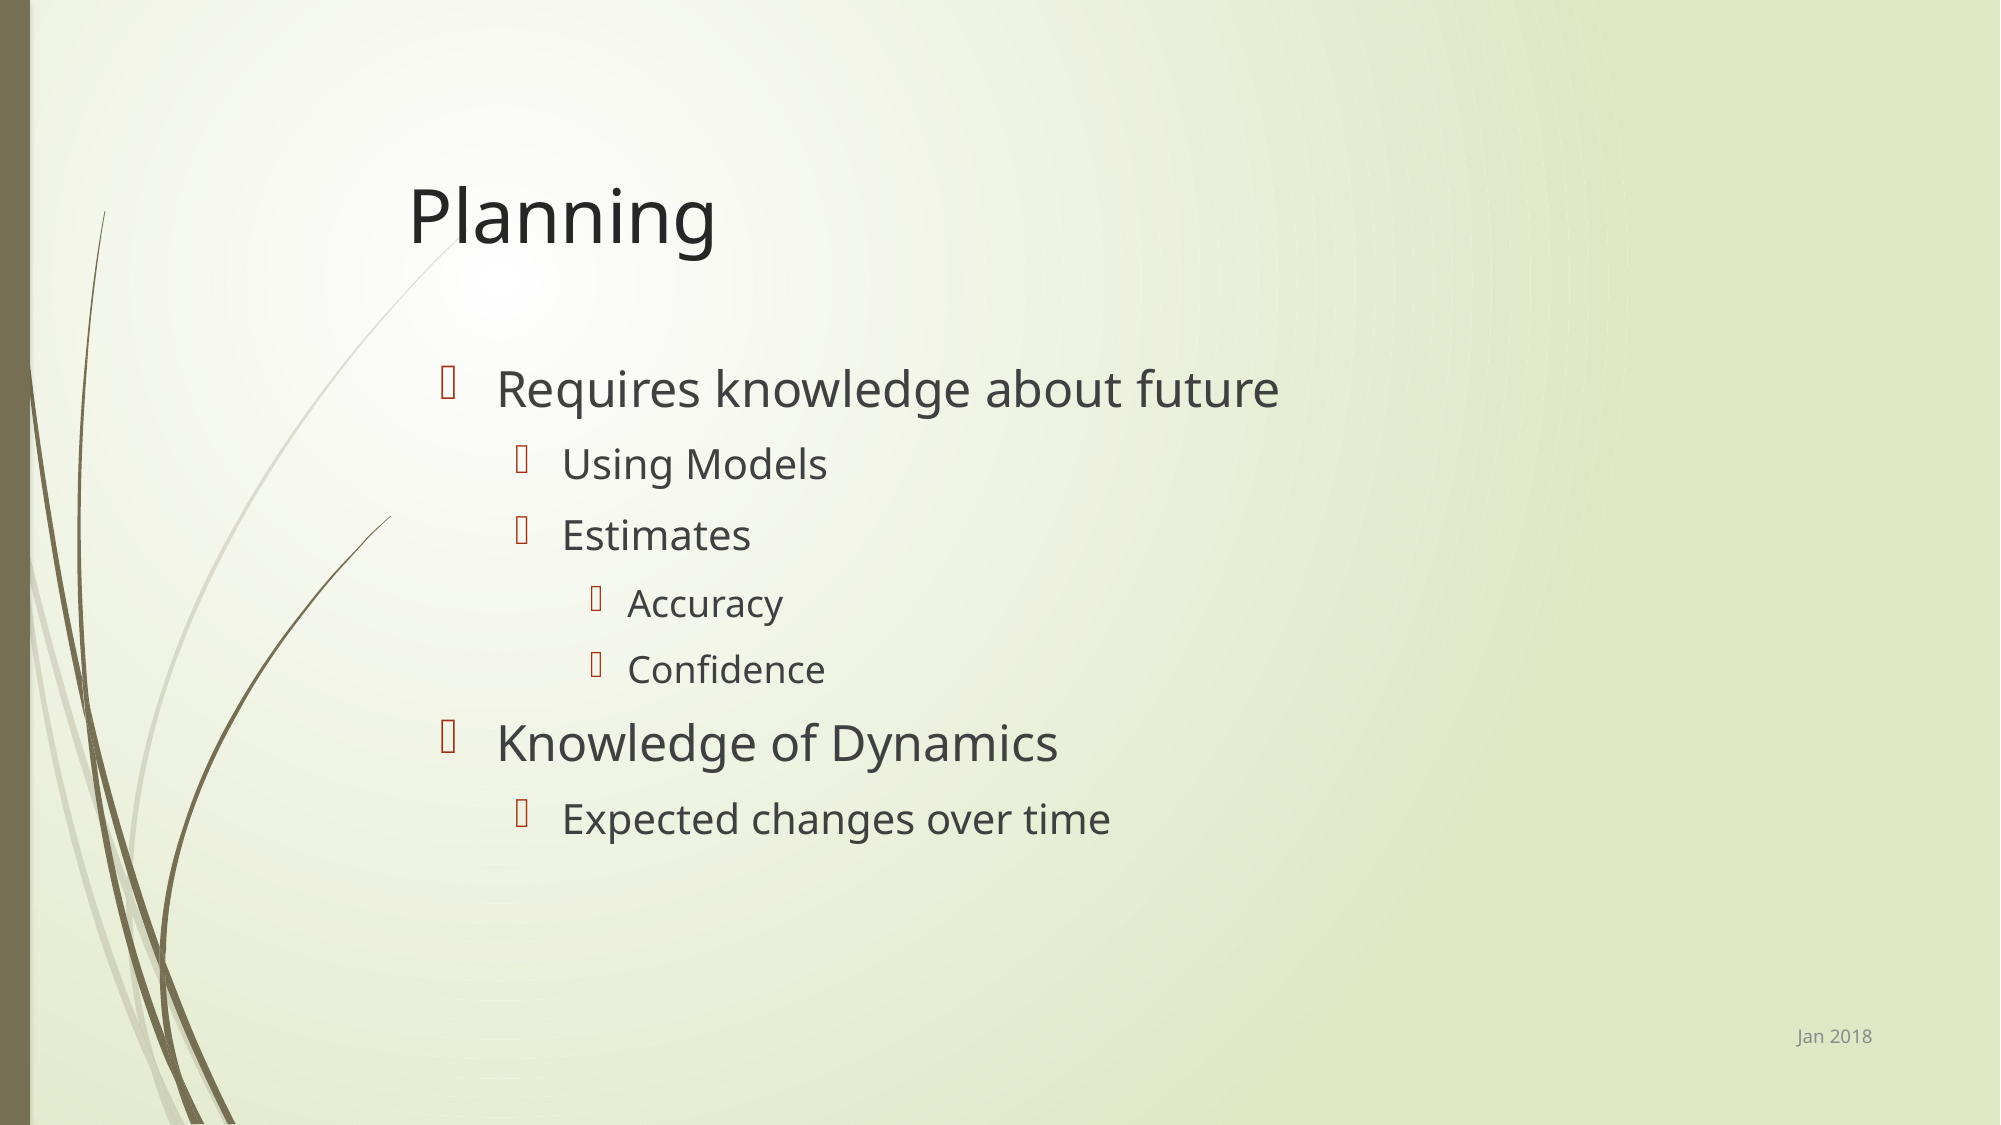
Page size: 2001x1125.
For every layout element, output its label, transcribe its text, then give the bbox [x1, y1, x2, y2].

title Planning [392, 141, 1732, 267]
list Requires knowledge about future Using Models Estimates Accuracy Confidence Knowledge of Dynamics Expected changes over time [424, 350, 1888, 988]
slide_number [1699, 1005, 1888, 1067]
